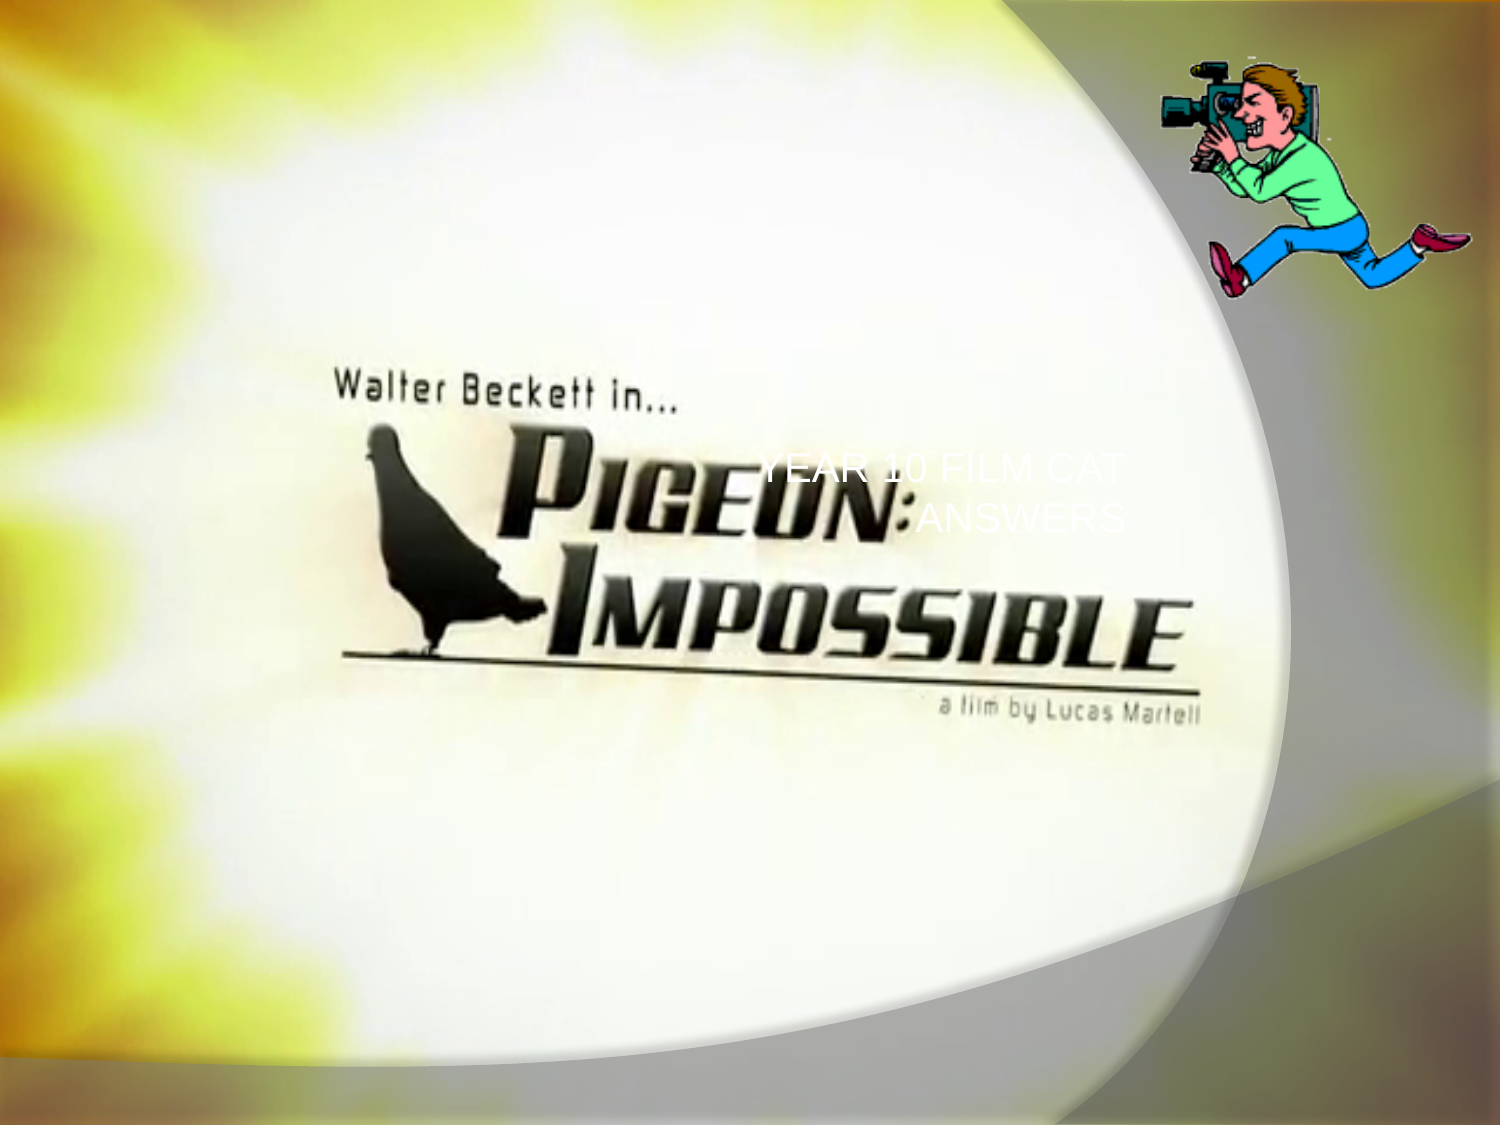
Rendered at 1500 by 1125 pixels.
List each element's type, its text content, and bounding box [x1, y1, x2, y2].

picture [0, 0, 1291, 1066]
subtitle YEAR 10 FILM CAT ANSWERS [71, 253, 1134, 541]
picture [1138, 30, 1500, 393]
